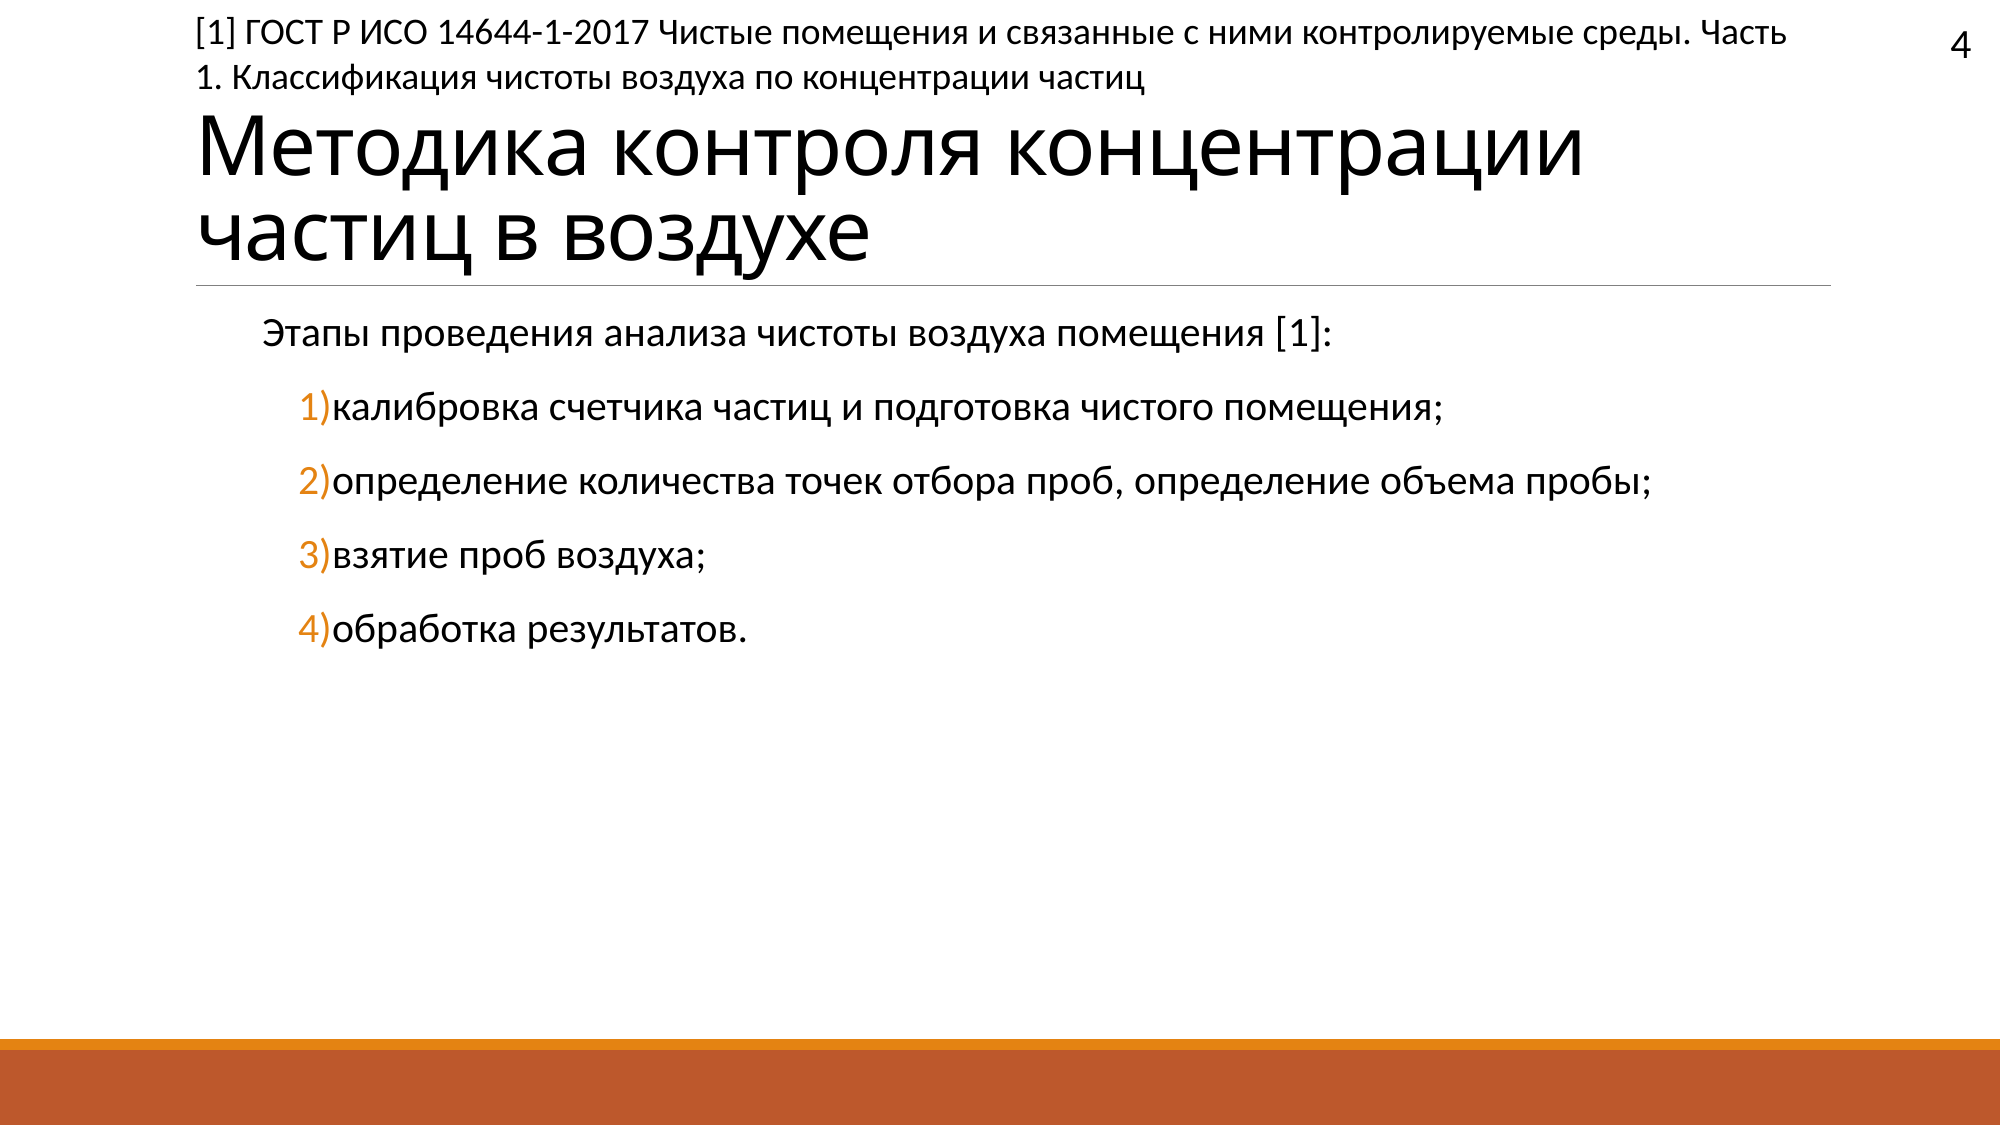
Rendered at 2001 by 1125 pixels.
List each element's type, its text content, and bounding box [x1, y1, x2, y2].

text_box 4 [1921, 9, 2000, 74]
title Методика контроля концентрации частиц в воздухе [180, 105, 1830, 285]
text_box [1] ГОСТ Р ИСО 14644-1-2017 Чистые помещения и связанные с ними контролируемые среды. Часть 1. Классификация чистоты воздуха по концентрации частиц [179, 0, 1830, 105]
list Этапы проведения анализа чистоты воздуха помещения [1]: калибровка счетчика частиц и подготовка чистого помещения; определение количества точек отбора проб, определение объема пробы; взятие проб воздуха; обработка результатов. [180, 302, 1830, 963]
